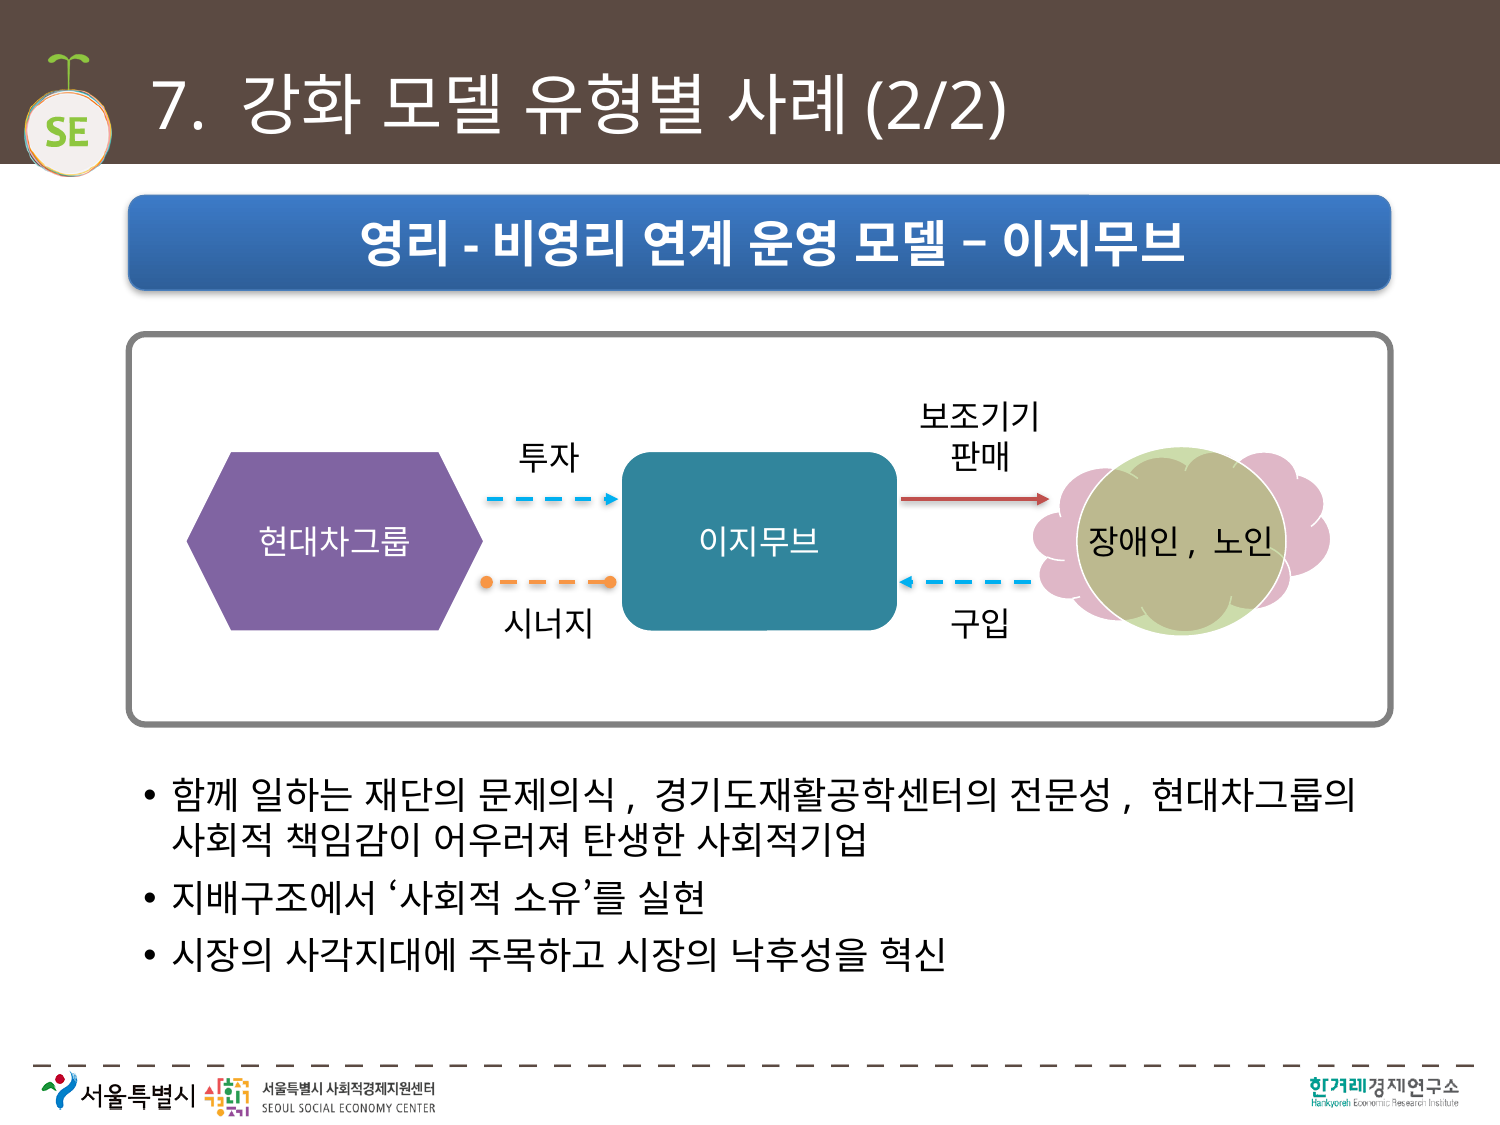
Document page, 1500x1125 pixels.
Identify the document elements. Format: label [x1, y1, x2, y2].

picture [0, 0, 1500, 1125]
text_box [128, 334, 1391, 725]
title [135, 45, 1463, 161]
text_box [128, 764, 1391, 985]
text_box [127, 194, 1392, 291]
